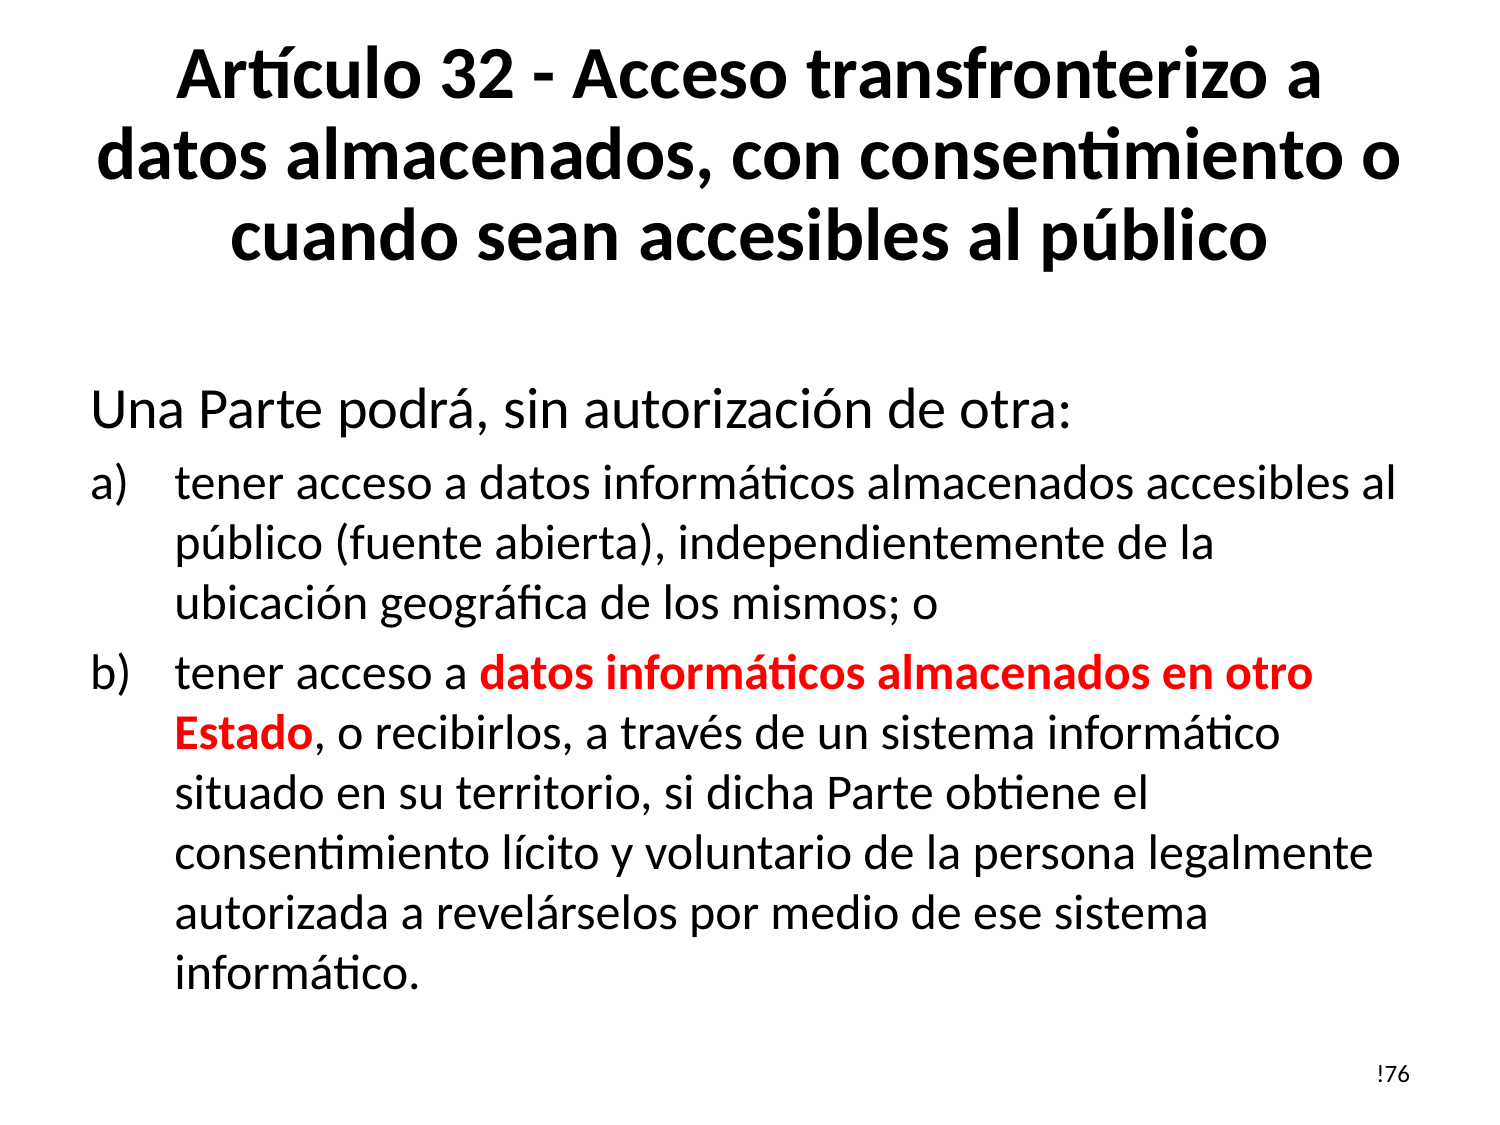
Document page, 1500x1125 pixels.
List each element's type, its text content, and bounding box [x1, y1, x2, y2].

title Artículo 32 - Acceso transfronterizo a datos almacenados, con consentimiento o cuando sean accesibles al público [75, 45, 1425, 266]
slide_number !76 [1074, 1045, 1425, 1103]
list Una Parte podrá, sin autorización de otra: tener acceso a datos informáticos almacenados accesibles al público (fuente abierta), independientemente de la ubicación geográfica de los mismos; o tener acceso a datos informáticos almacenados en otro Estado, o recibirlos, a través de un sistema informático situado en su territorio, si dicha Parte obtiene el consentimiento lícito y voluntario de la persona legalmente autorizada a revelárselos por medio de ese sistema informático. [75, 362, 1425, 1045]
